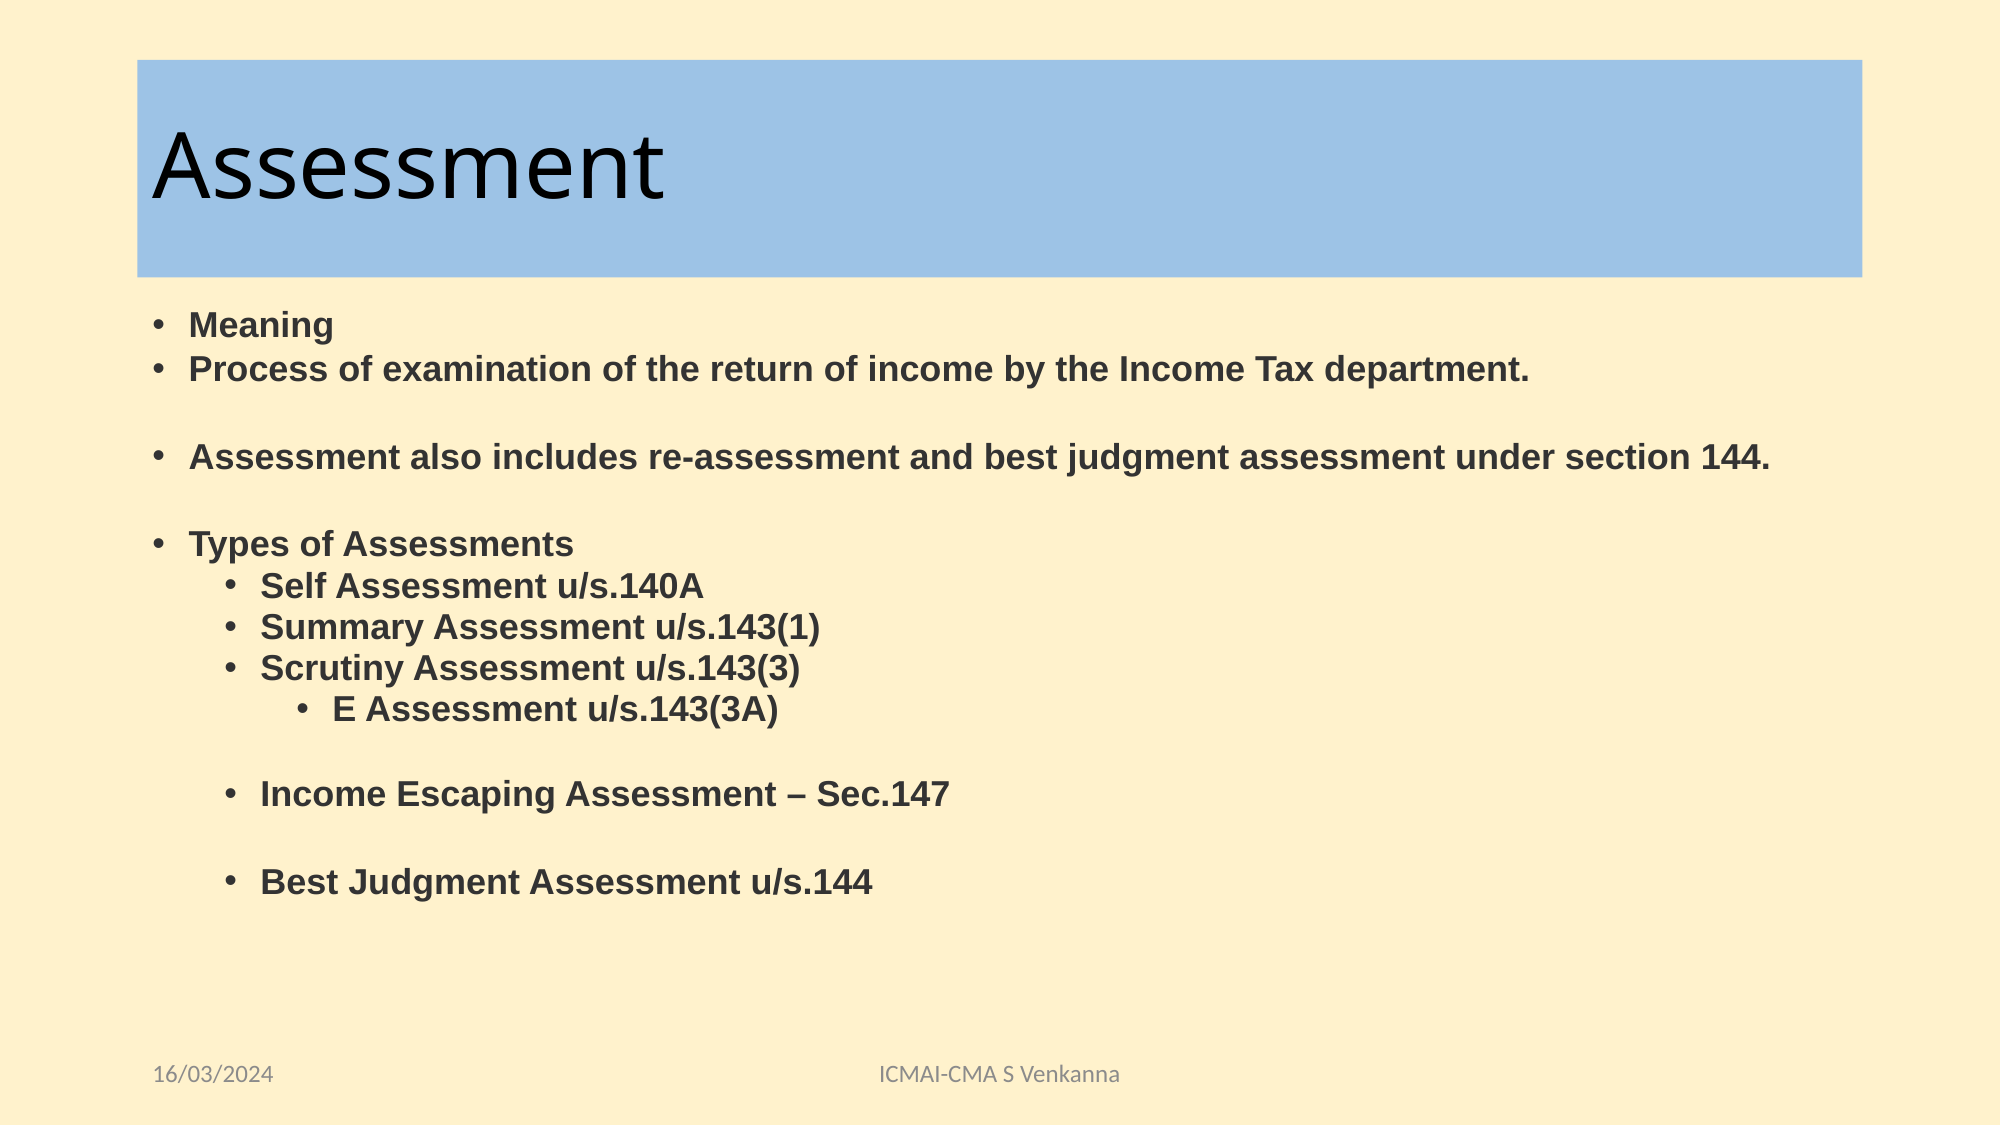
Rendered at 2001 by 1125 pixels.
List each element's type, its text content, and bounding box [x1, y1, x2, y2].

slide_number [137, 1042, 588, 1103]
title Assessment [137, 59, 1863, 278]
list Meaning Process of examination of the return of income by the Income Tax department. Assessment also includes re-assessment and best judgment assessment under section 144. Types of Assessments Self Assessment u/s.140A Summary Assessment u/s.143(1) Scrutiny Assessment u/s.143(3) E Assessment u/s.143(3A) Income Escaping Assessment – Sec.147 Best Judgment Assessment u/s.144 [137, 299, 1863, 1014]
footer ICMAI-CMA S Venkanna [662, 1042, 1338, 1103]
